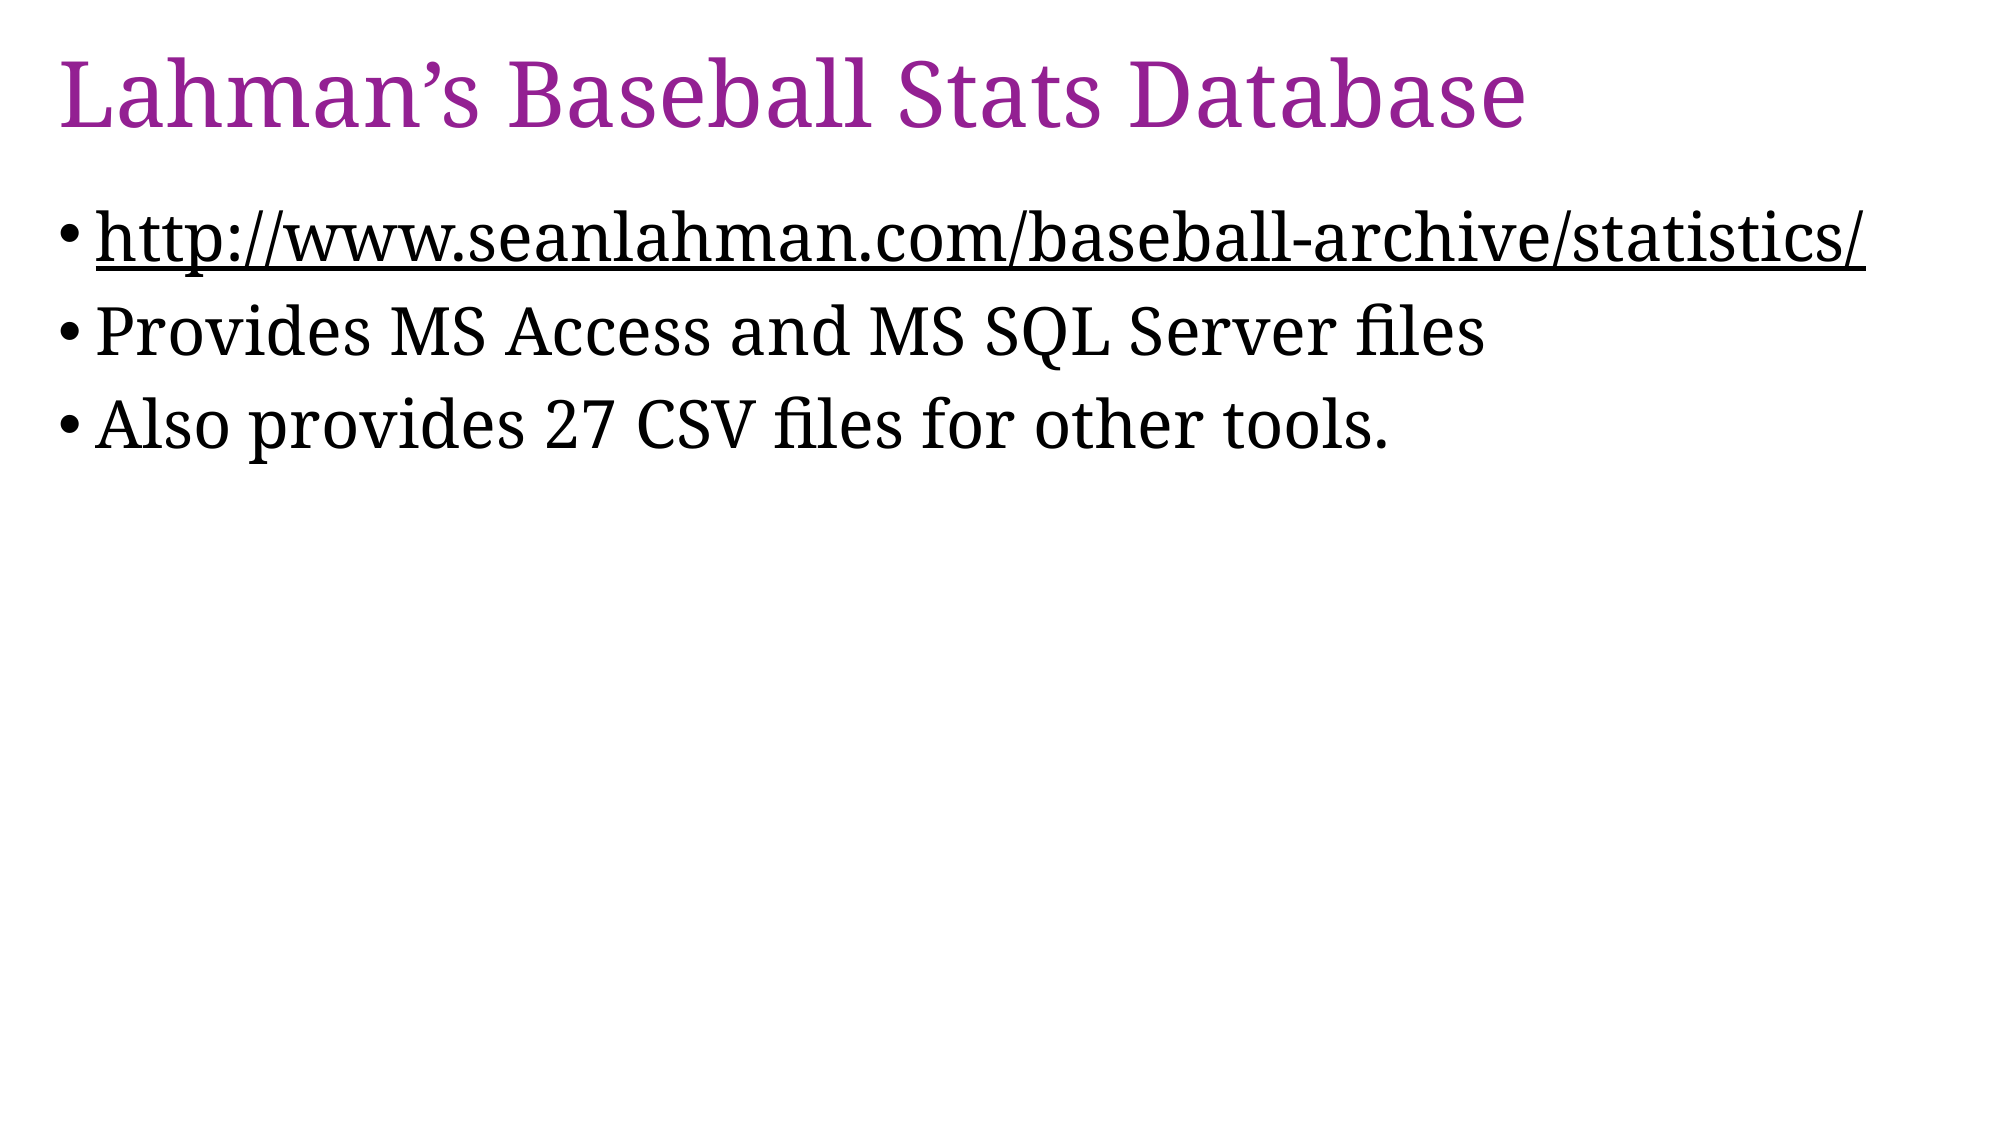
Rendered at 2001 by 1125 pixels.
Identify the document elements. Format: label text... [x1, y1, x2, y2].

title Lahman’s Baseball Stats Database [43, 25, 1953, 171]
list http://www.seanlahman.com/baseball-archive/statistics/ Provides MS Access and MS SQL Server files Also provides 27 CSV files for other tools. [43, 188, 1953, 1106]
